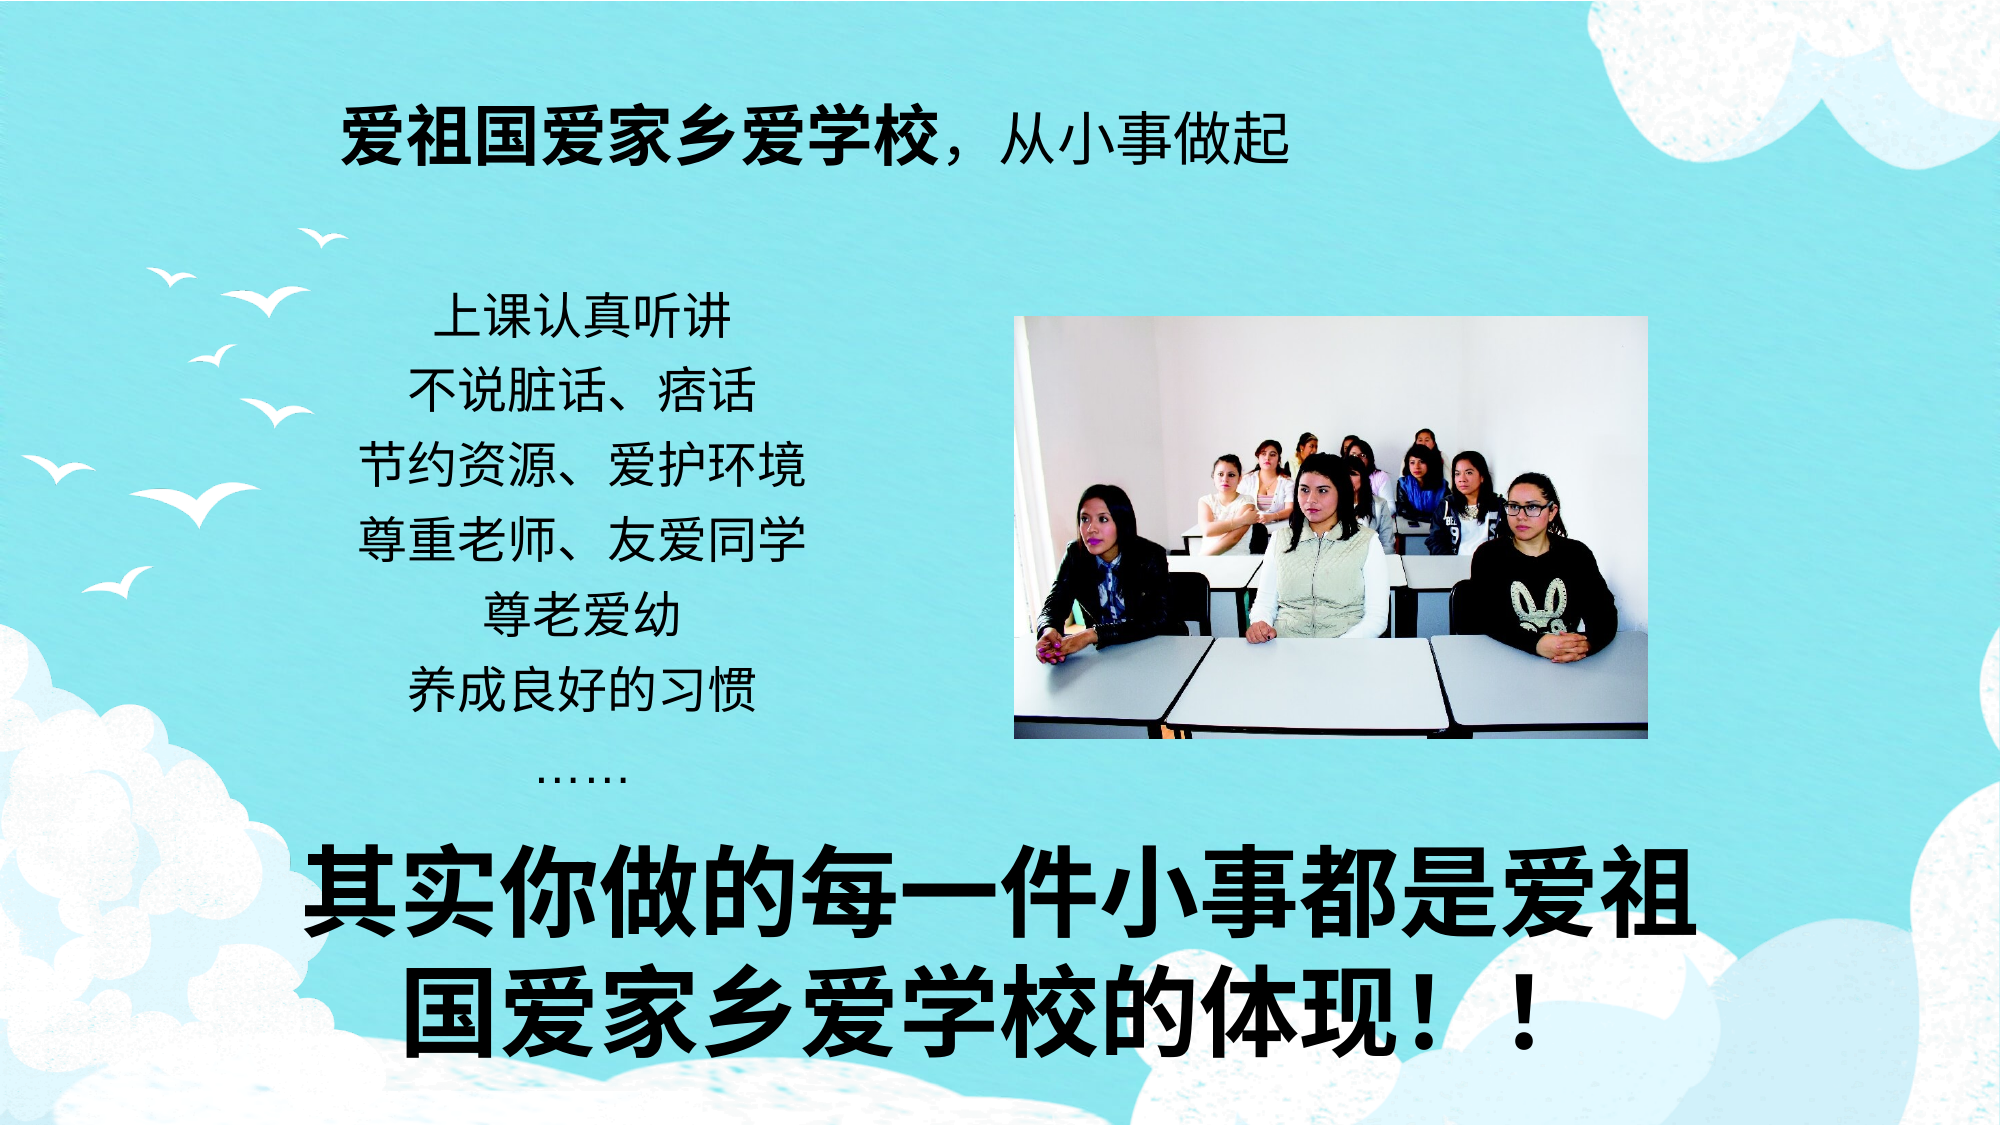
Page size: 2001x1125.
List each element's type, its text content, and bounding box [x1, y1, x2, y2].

list 上课认真听讲 不说脏话、痞话 节约资源、爱护环境 尊重老师、友爱同学 尊老爱幼 养成良好的习惯 …… [0, 283, 1258, 1026]
title 爱祖国爱家乡爱学校，从小事做起 [324, 45, 1675, 233]
picture [0, 0, 2000, 1125]
text_box 其实你做的每一件小事都是爱祖国爱家乡爱学校的体现！！ [277, 822, 1723, 1077]
